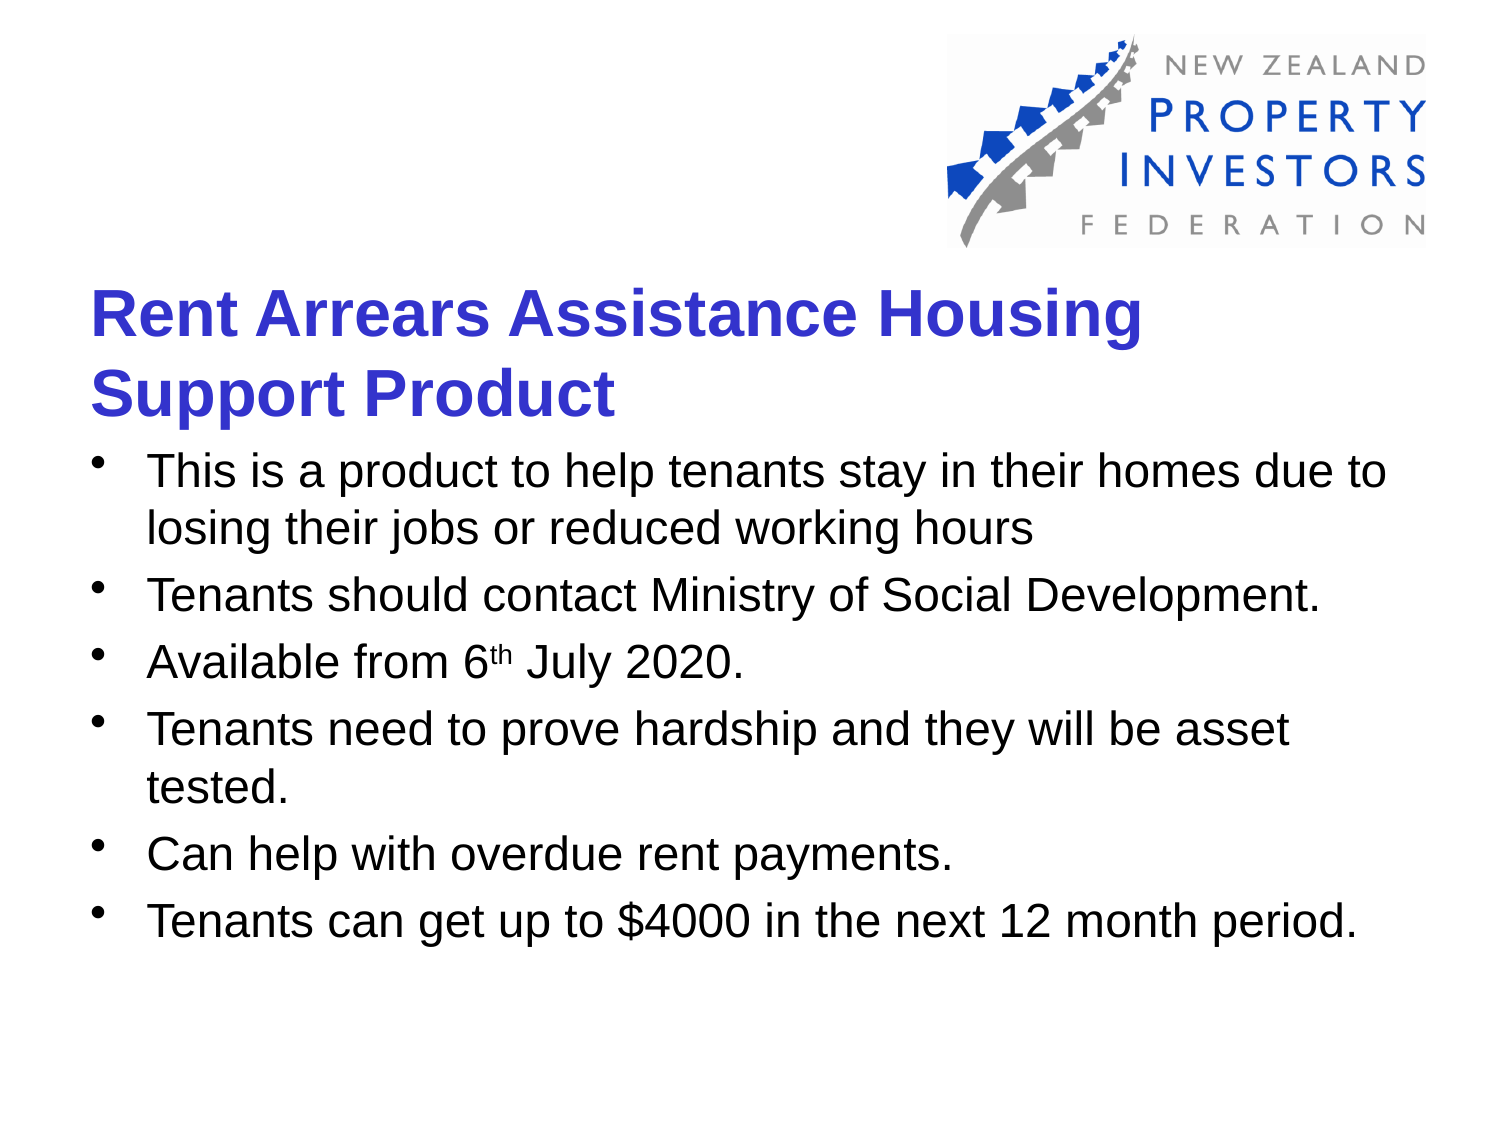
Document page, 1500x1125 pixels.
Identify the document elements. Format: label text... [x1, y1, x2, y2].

picture [946, 34, 1426, 248]
list Rent Arrears Assistance Housing Support Product This is a product to help tenants stay in their homes due to losing their jobs or reduced working hours Tenants should contact Ministry of Social Development. Available from 6th July 2020. Tenants need to prove hardship and they will be asset tested. Can help with overdue rent payments. Tenants can get up to $4000 in the next 12 month period. [74, 262, 1426, 1006]
